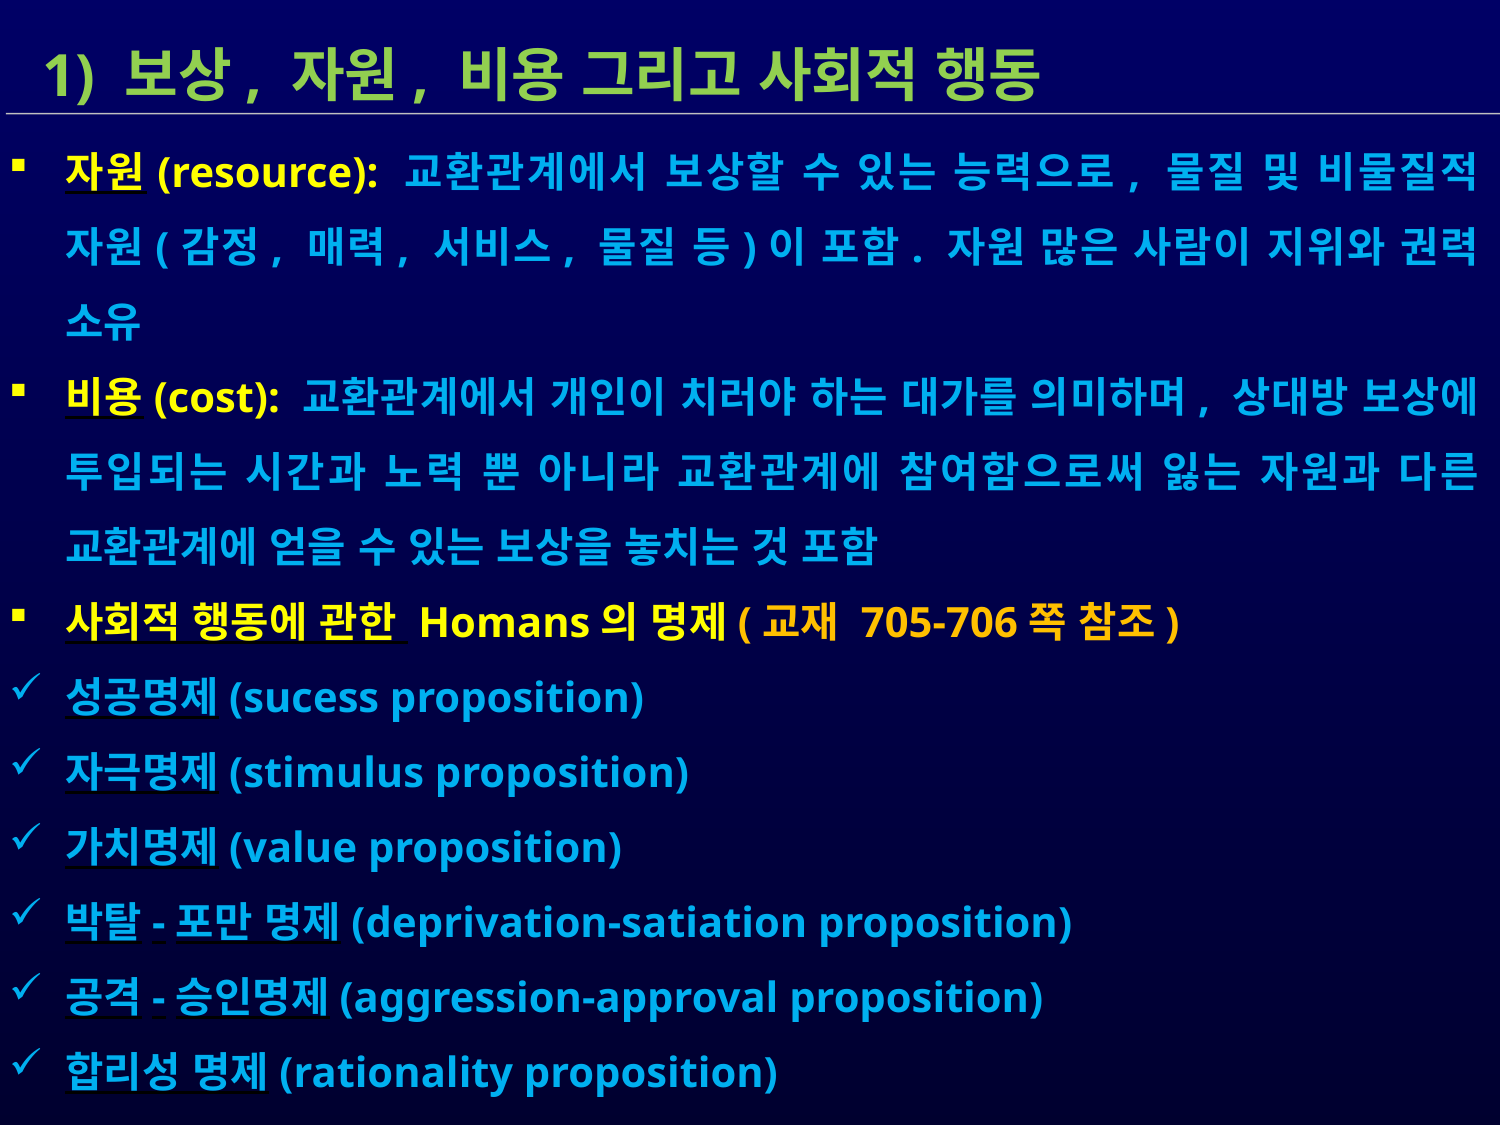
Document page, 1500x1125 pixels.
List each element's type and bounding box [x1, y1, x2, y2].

text_box [0, 30, 1500, 1038]
